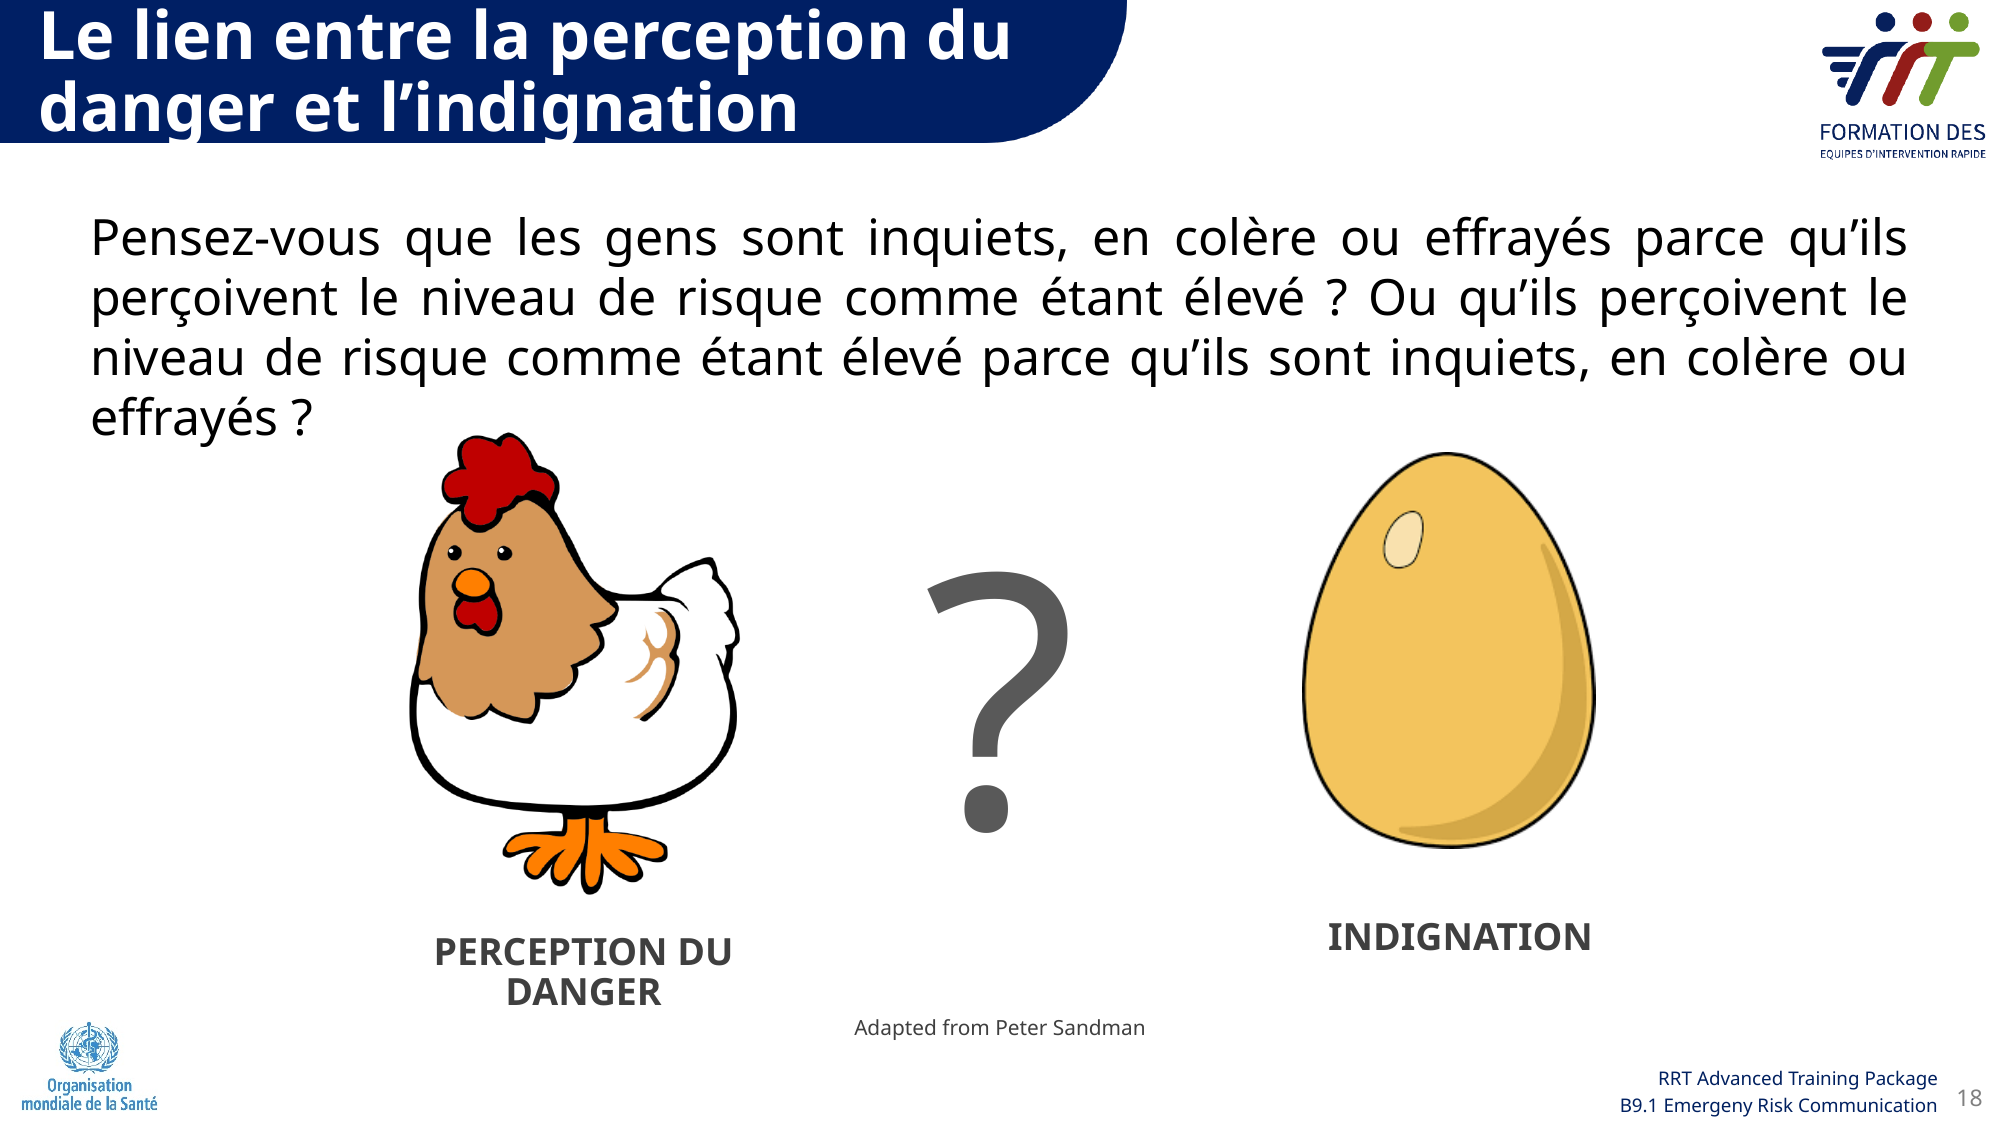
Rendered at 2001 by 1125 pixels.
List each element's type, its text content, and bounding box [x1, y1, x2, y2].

text_box Adapted from Peter Sandman [758, 1012, 1242, 1048]
text_box Pensez-vous que les gens sont inquiets, en colère ou effrayés parce qu’ils perçoivent le niveau de risque comme étant élevé ? Ou qu’ils perçoivent le niveau de risque comme étant élevé parce qu’ils sont inquiets, en colère ou effrayés ? [82, 197, 1918, 453]
picture [1302, 451, 1596, 850]
picture [0, 0, 1127, 143]
text_box ? [863, 467, 1137, 907]
picture [399, 413, 750, 910]
text_box PERCEPTION DU DANGER [409, 925, 759, 985]
picture [20, 1020, 158, 1111]
title Le lien entre la perception du danger et l’indignation [29, 1, 1064, 147]
text_box INDIGNATION [1285, 910, 1636, 971]
picture [1820, 11, 1986, 160]
